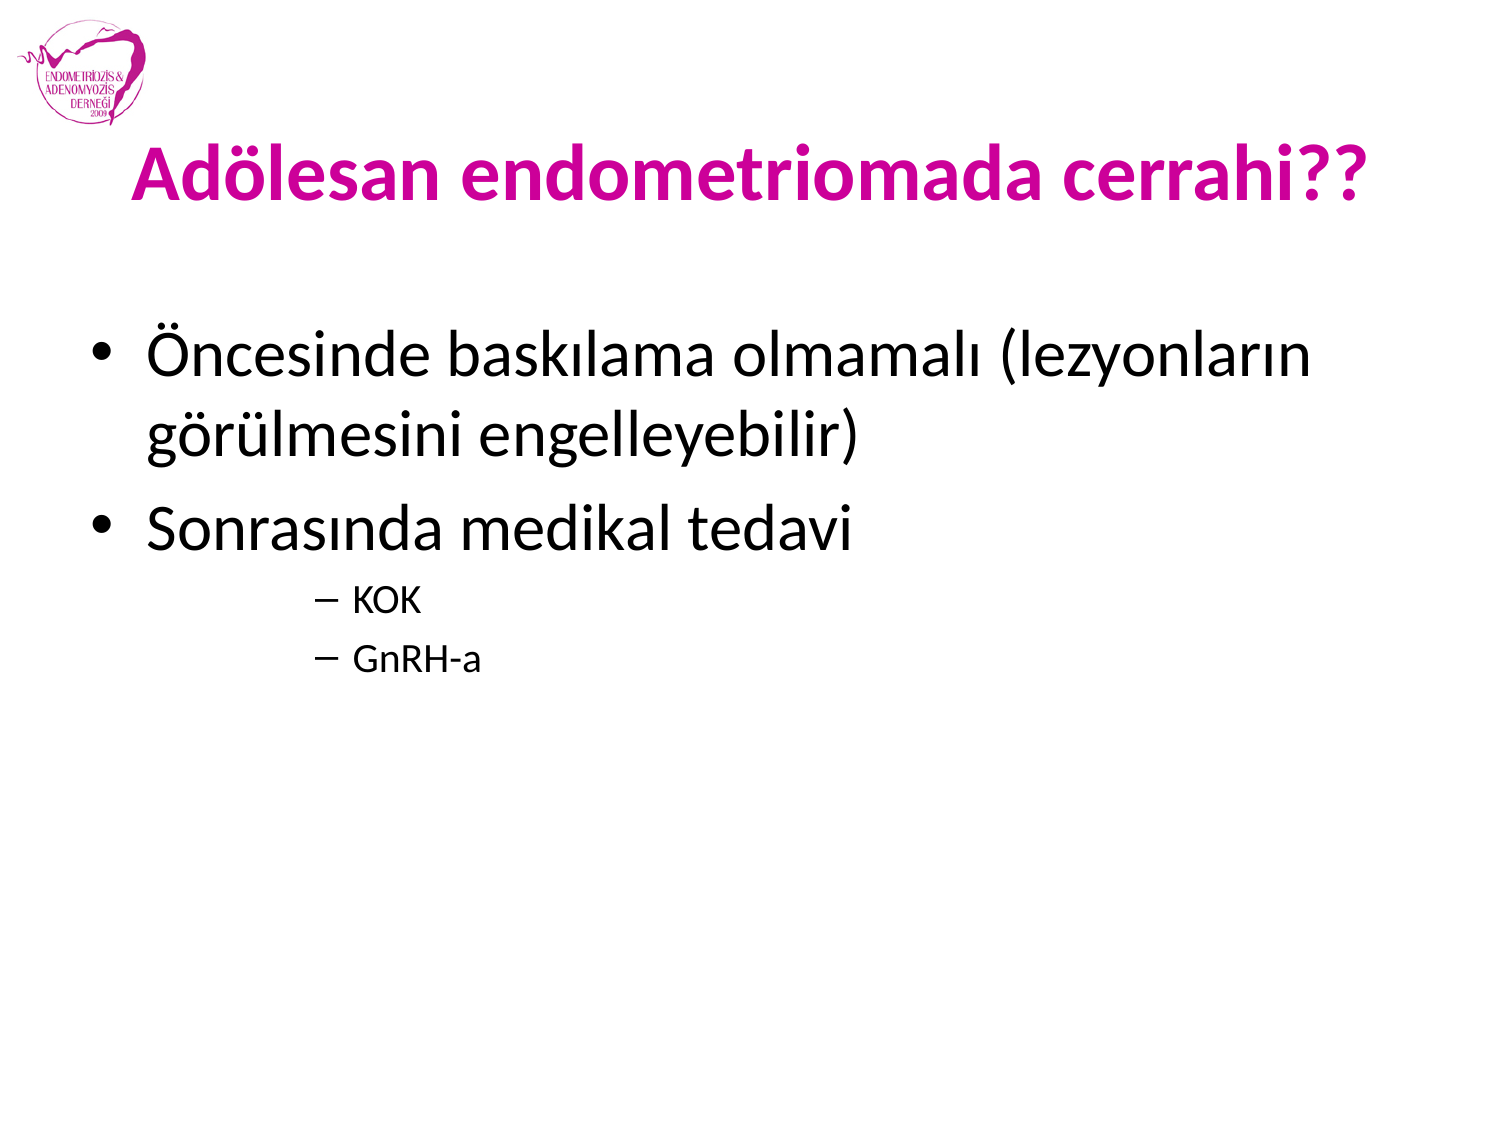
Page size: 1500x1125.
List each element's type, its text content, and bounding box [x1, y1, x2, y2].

title Adölesan endometriomada cerrahi?? [76, 74, 1427, 263]
picture [17, 14, 153, 130]
list Öncesinde baskılama olmamalı (lezyonların görülmesini engelleyebilir) Sonrasında medikal tedavi KOK GnRH-a [75, 302, 1425, 1005]
